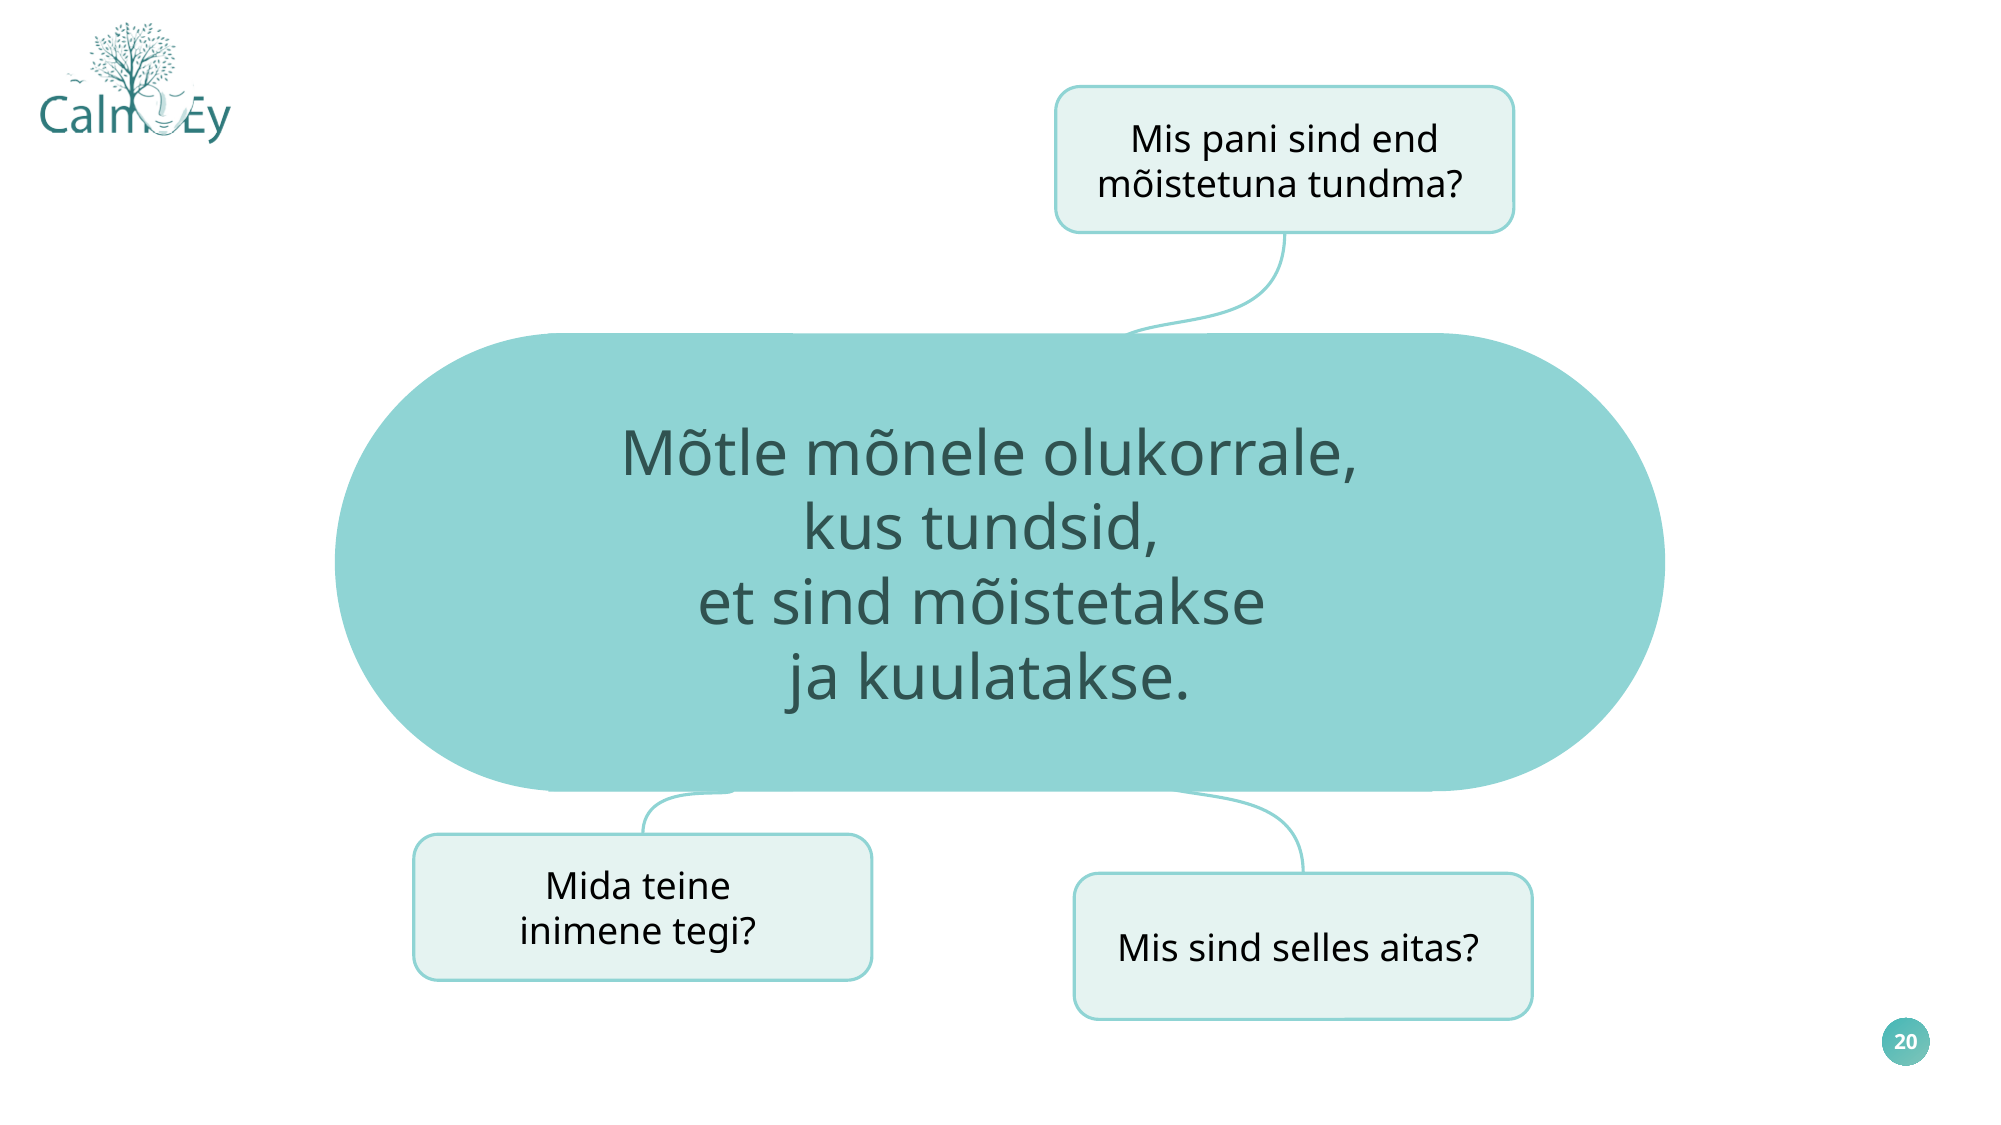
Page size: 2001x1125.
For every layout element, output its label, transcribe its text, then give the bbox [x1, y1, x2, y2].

picture [19, 4, 256, 152]
text_box [334, 333, 548, 787]
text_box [1073, 754, 1533, 1020]
text_box [1433, 349, 1666, 768]
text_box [413, 789, 873, 981]
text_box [1055, 86, 1515, 373]
text_box Mõtle mõnele olukorrale, kus tundsid, et sind mõistetakse ja kuulatakse. [548, 333, 1433, 792]
